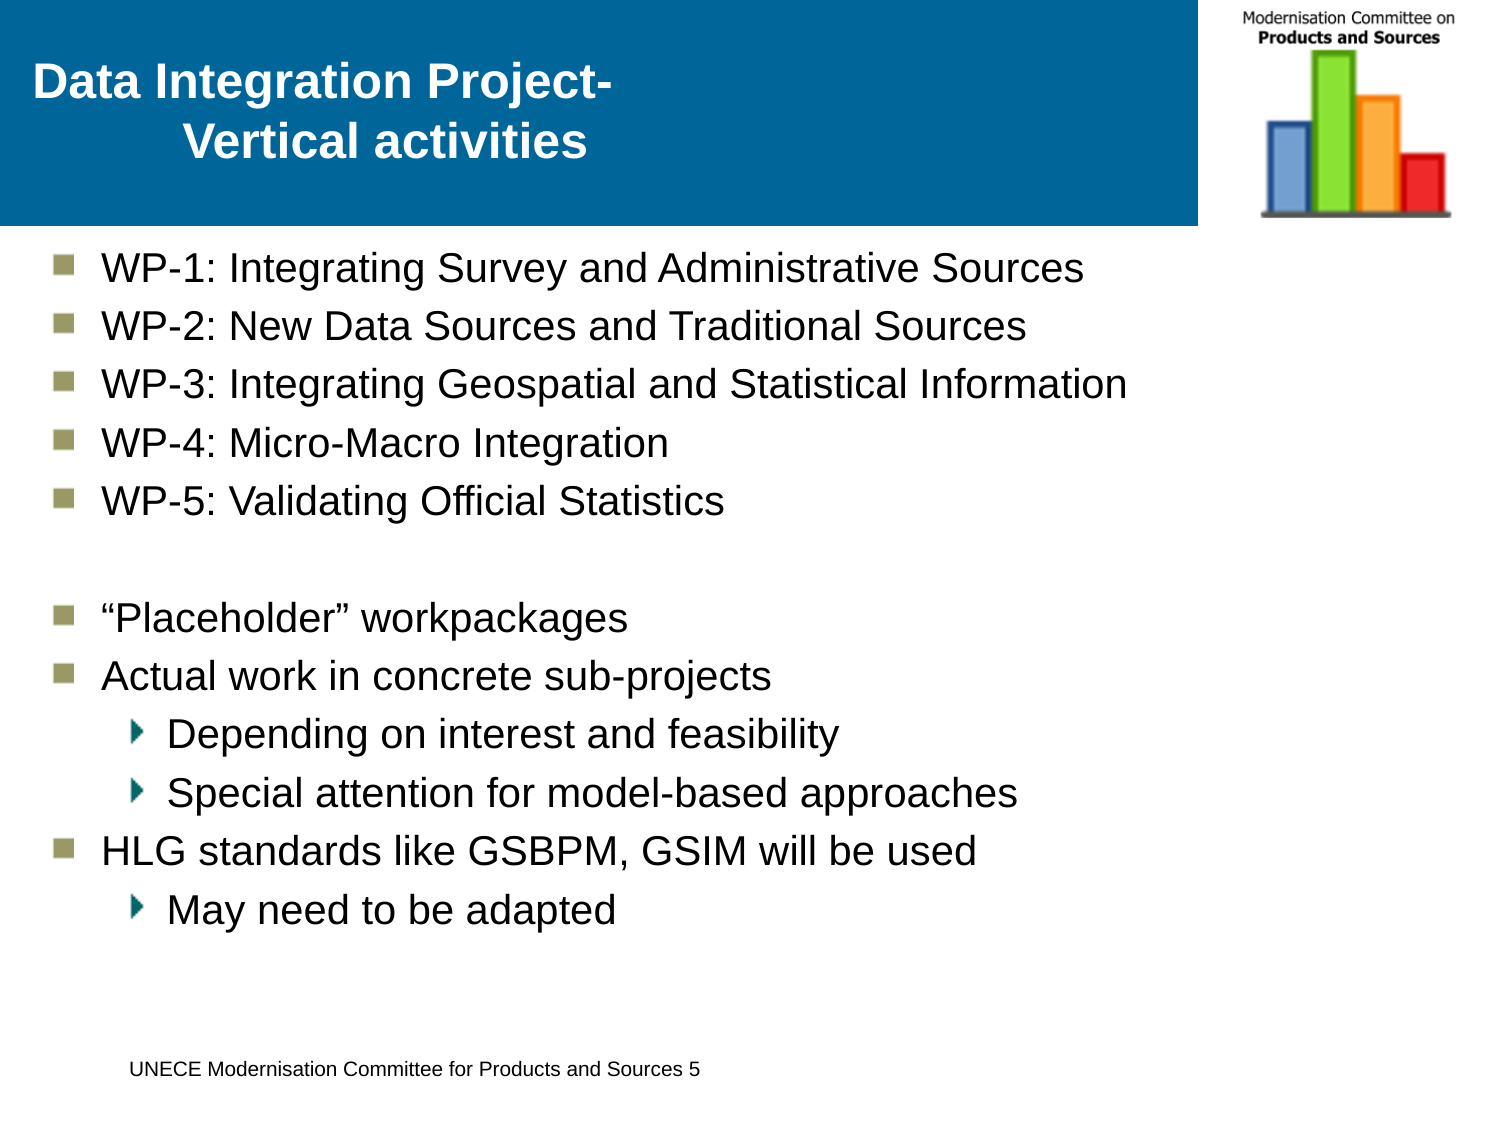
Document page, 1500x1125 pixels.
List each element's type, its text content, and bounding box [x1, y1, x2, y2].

picture [44, 250, 74, 281]
picture [44, 367, 74, 397]
picture [119, 776, 149, 806]
picture [1199, 0, 1500, 227]
picture [44, 309, 74, 339]
slide_number UNECE Modernisation Committee for Products and Sources 5 [113, 1040, 1443, 1089]
picture [119, 717, 149, 747]
picture [44, 659, 74, 689]
picture [44, 834, 74, 864]
title Data Integration Project- Vertical activities [16, 14, 1178, 203]
picture [119, 892, 149, 922]
picture [44, 601, 74, 631]
list WP-1: Integrating Survey and Administrative Sources WP-2: New Data Sources and Traditional Sources WP-3: Integrating Geospatial and Statistical Information WP-4: Micro-Macro Integration WP-5: Validating Official Statistics “Placeholder” workpackages Actual work in concrete sub-projects Depending on interest and feasibility Special attention for model-based approaches HLG standards like GSBPM, GSIM will be used May need to be adapted [29, 232, 1483, 1043]
picture [44, 425, 74, 456]
picture [44, 484, 74, 514]
